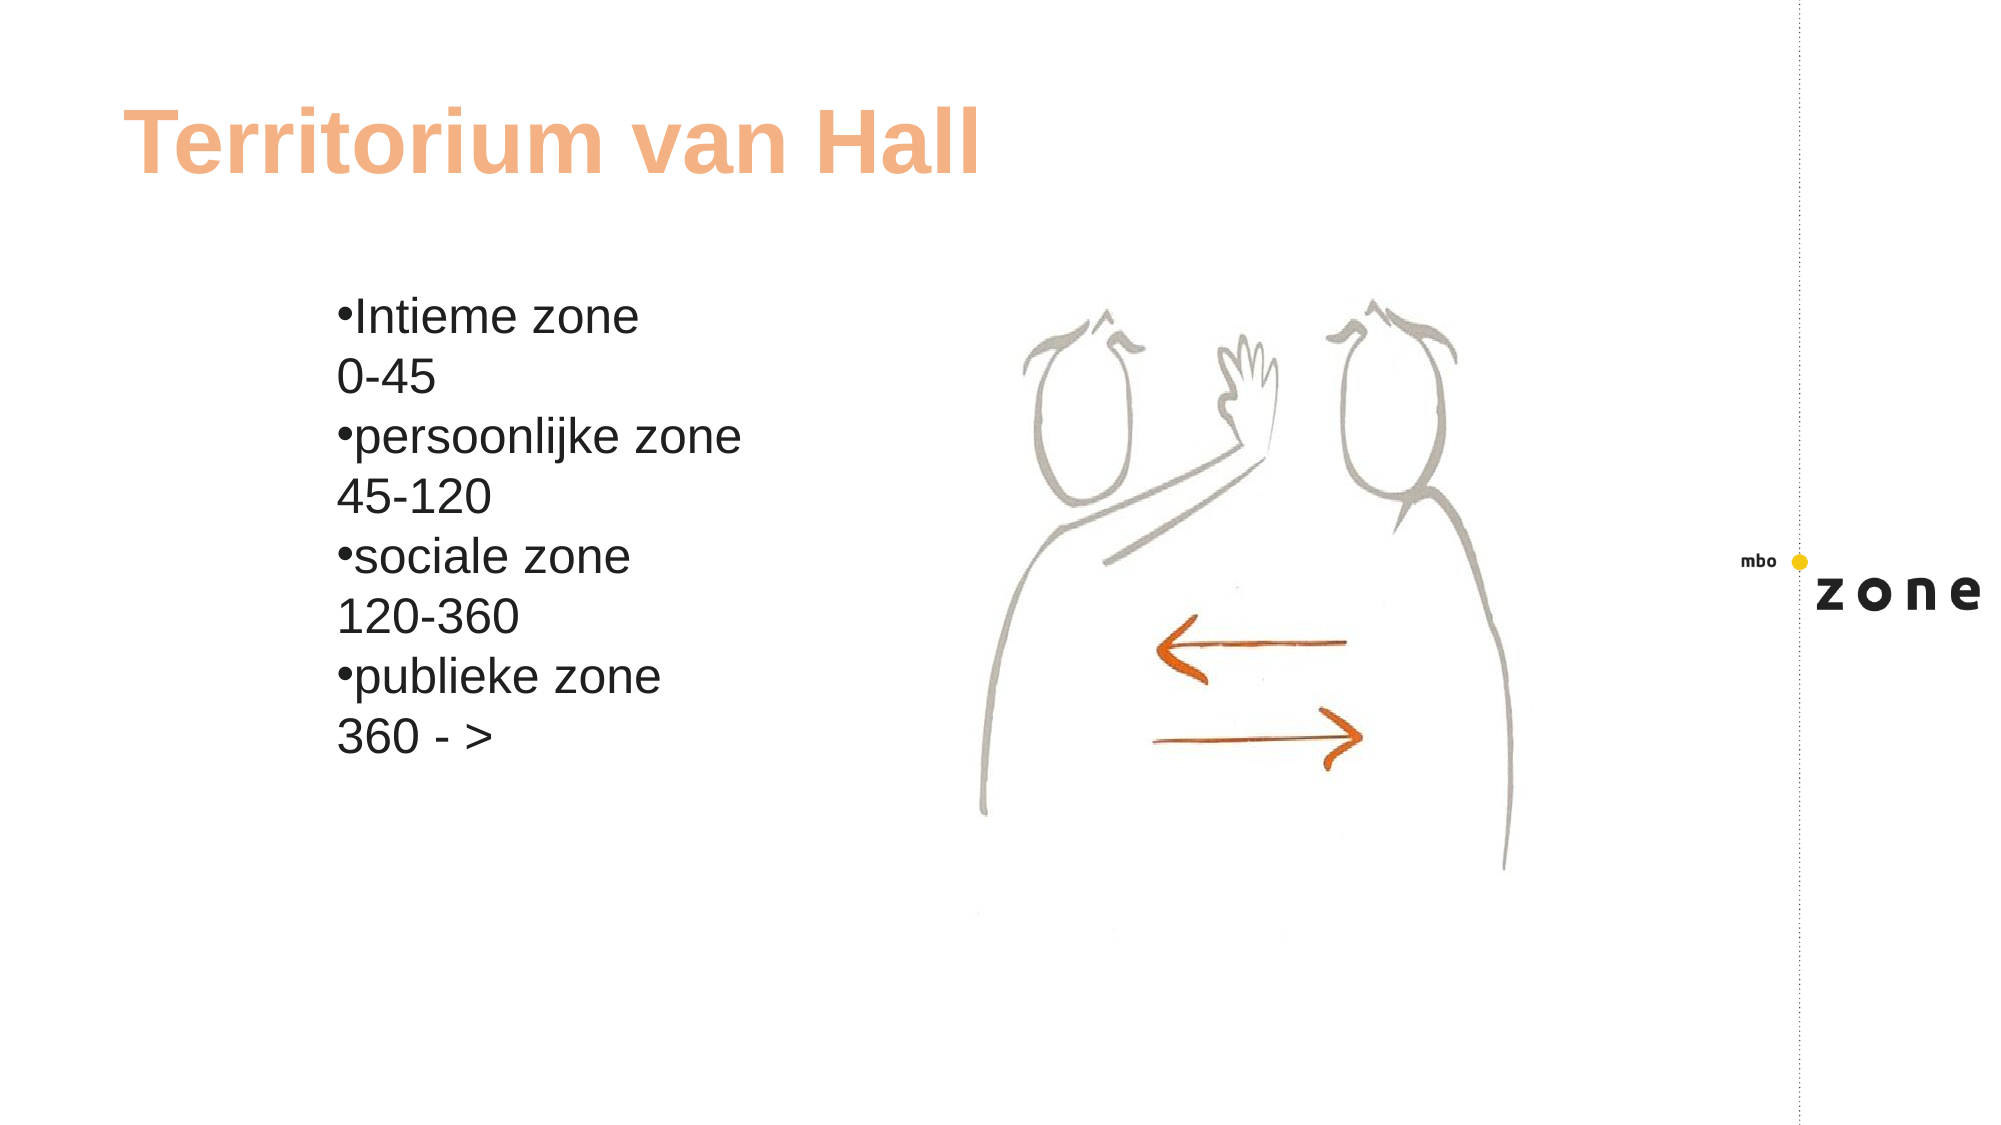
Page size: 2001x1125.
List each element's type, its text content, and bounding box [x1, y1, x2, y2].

list Intieme zone 0-45 persoonlijke zone 45-120 sociale zone 120-360 publieke zone 360 - > [336, 283, 1607, 998]
picture [1596, 0, 2001, 1125]
title Territorium van Hall [124, 94, 1607, 272]
picture [929, 255, 1567, 941]
